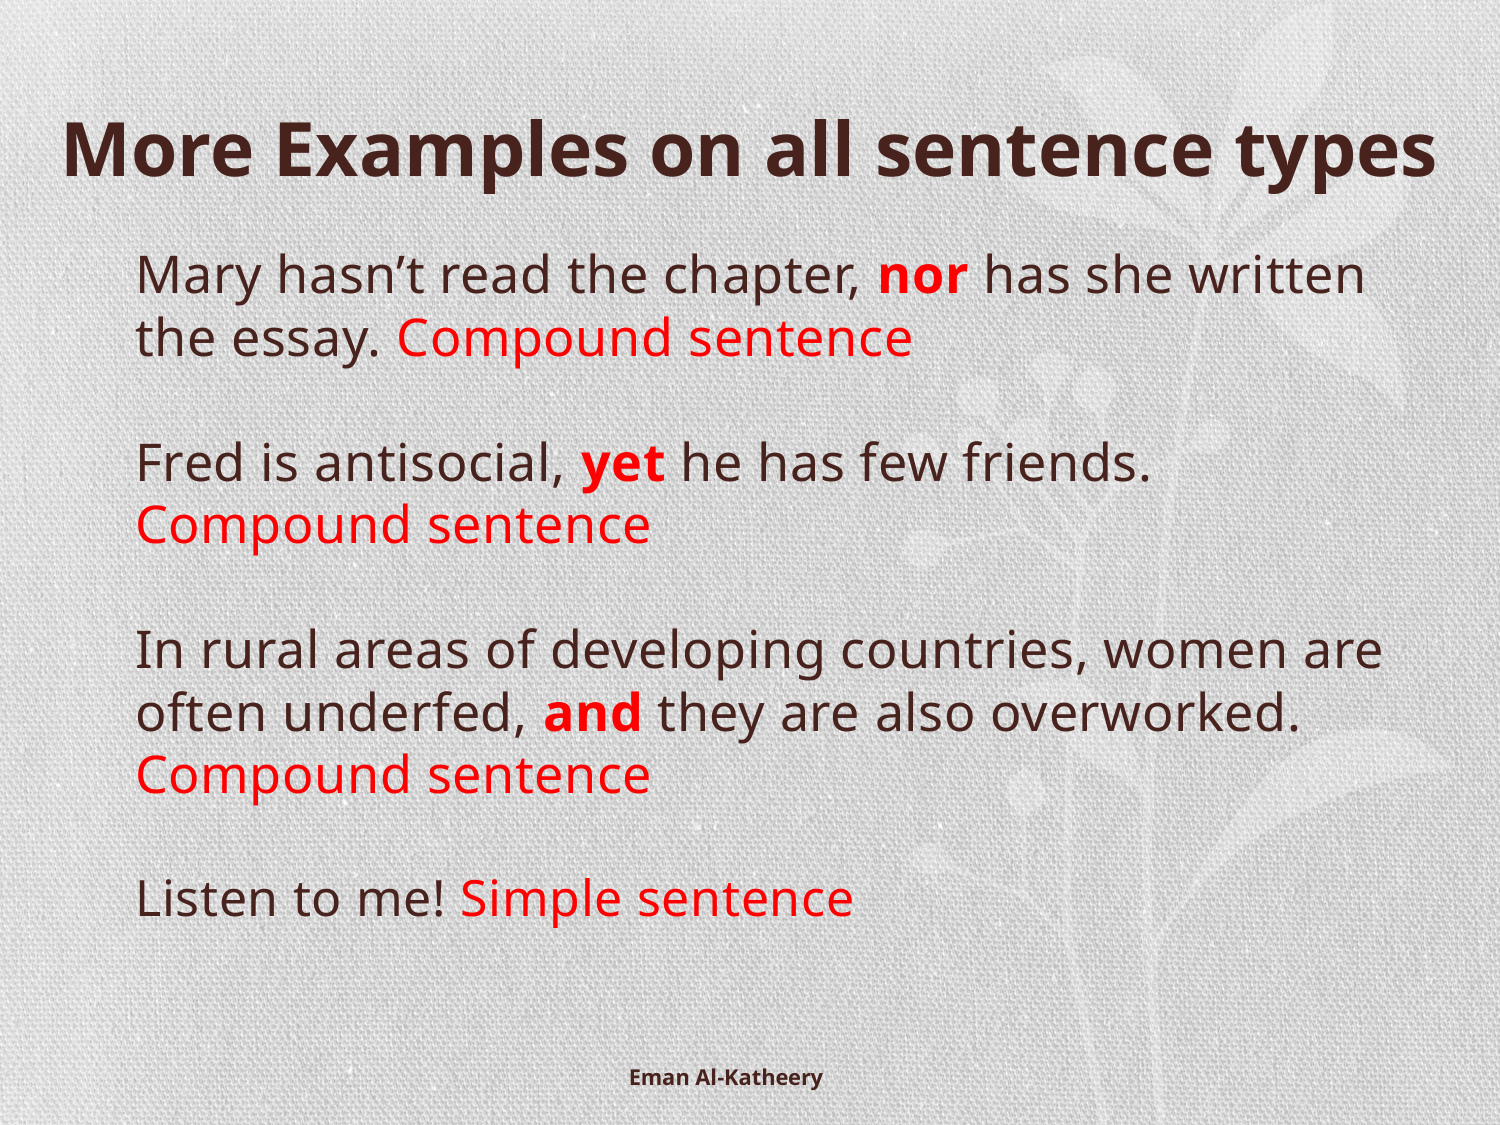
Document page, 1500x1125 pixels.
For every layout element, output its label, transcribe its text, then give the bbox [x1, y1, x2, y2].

list Mary hasn’t read the chapter, nor has she written the essay. Compound sentence Fred is antisocial, yet he has few friends. Compound sentence In rural areas of developing countries, women are often underfed, and they are also overworked. Compound sentence Listen to me! Simple sentence [120, 234, 1418, 986]
footer Eman Al-Katheery [614, 1054, 1285, 1103]
title More Examples on all sentence types [45, 64, 1455, 200]
